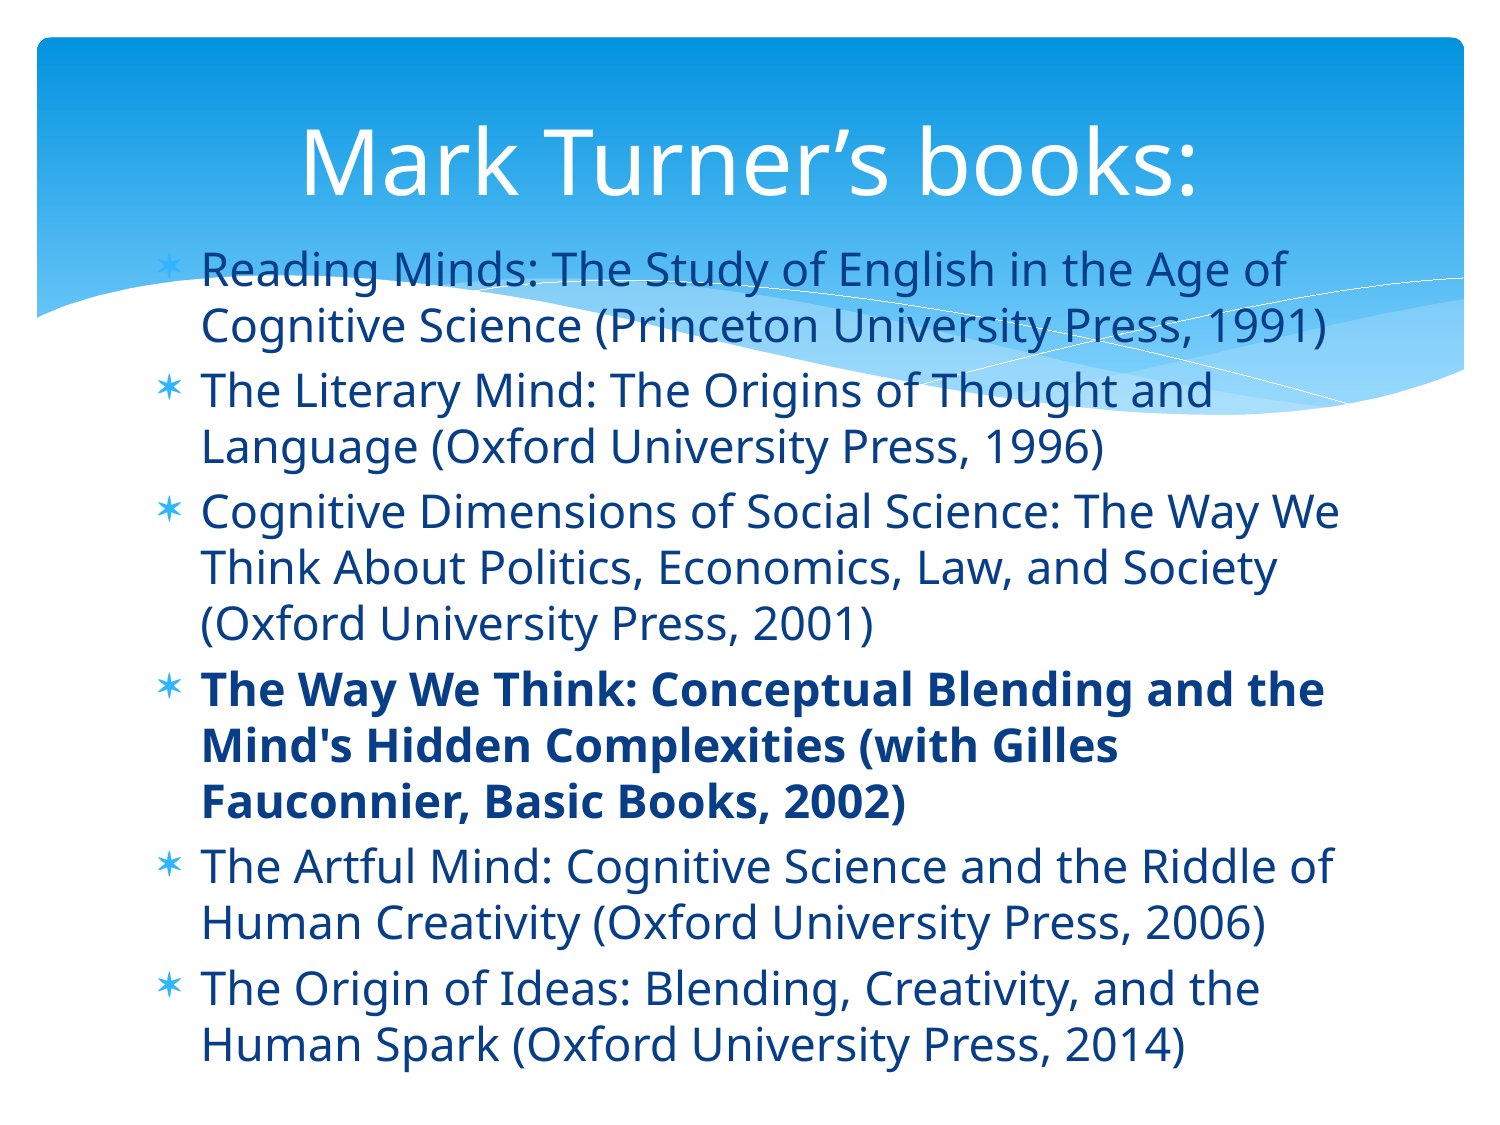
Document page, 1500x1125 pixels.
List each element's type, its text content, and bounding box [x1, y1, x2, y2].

list Reading Minds: The Study of English in the Age of Cognitive Science (Princeton University Press, 1991) The Literary Mind: The Origins of Thought and Language (Oxford University Press, 1996) Cognitive Dimensions of Social Science: The Way We Think About Politics, Economics, Law, and Society (Oxford University Press, 2001) The Way We Think: Conceptual Blending and the Mind's Hidden Complexities (with Gilles Fauconnier, Basic Books, 2002) The Artful Mind: Cognitive Science and the Riddle of Human Creativity (Oxford University Press, 2006) The Origin of Ideas: Blending, Creativity, and the Human Spark (Oxford University Press, 2014) [143, 261, 1359, 1094]
title Mark Turner’s books: [75, 55, 1425, 261]
